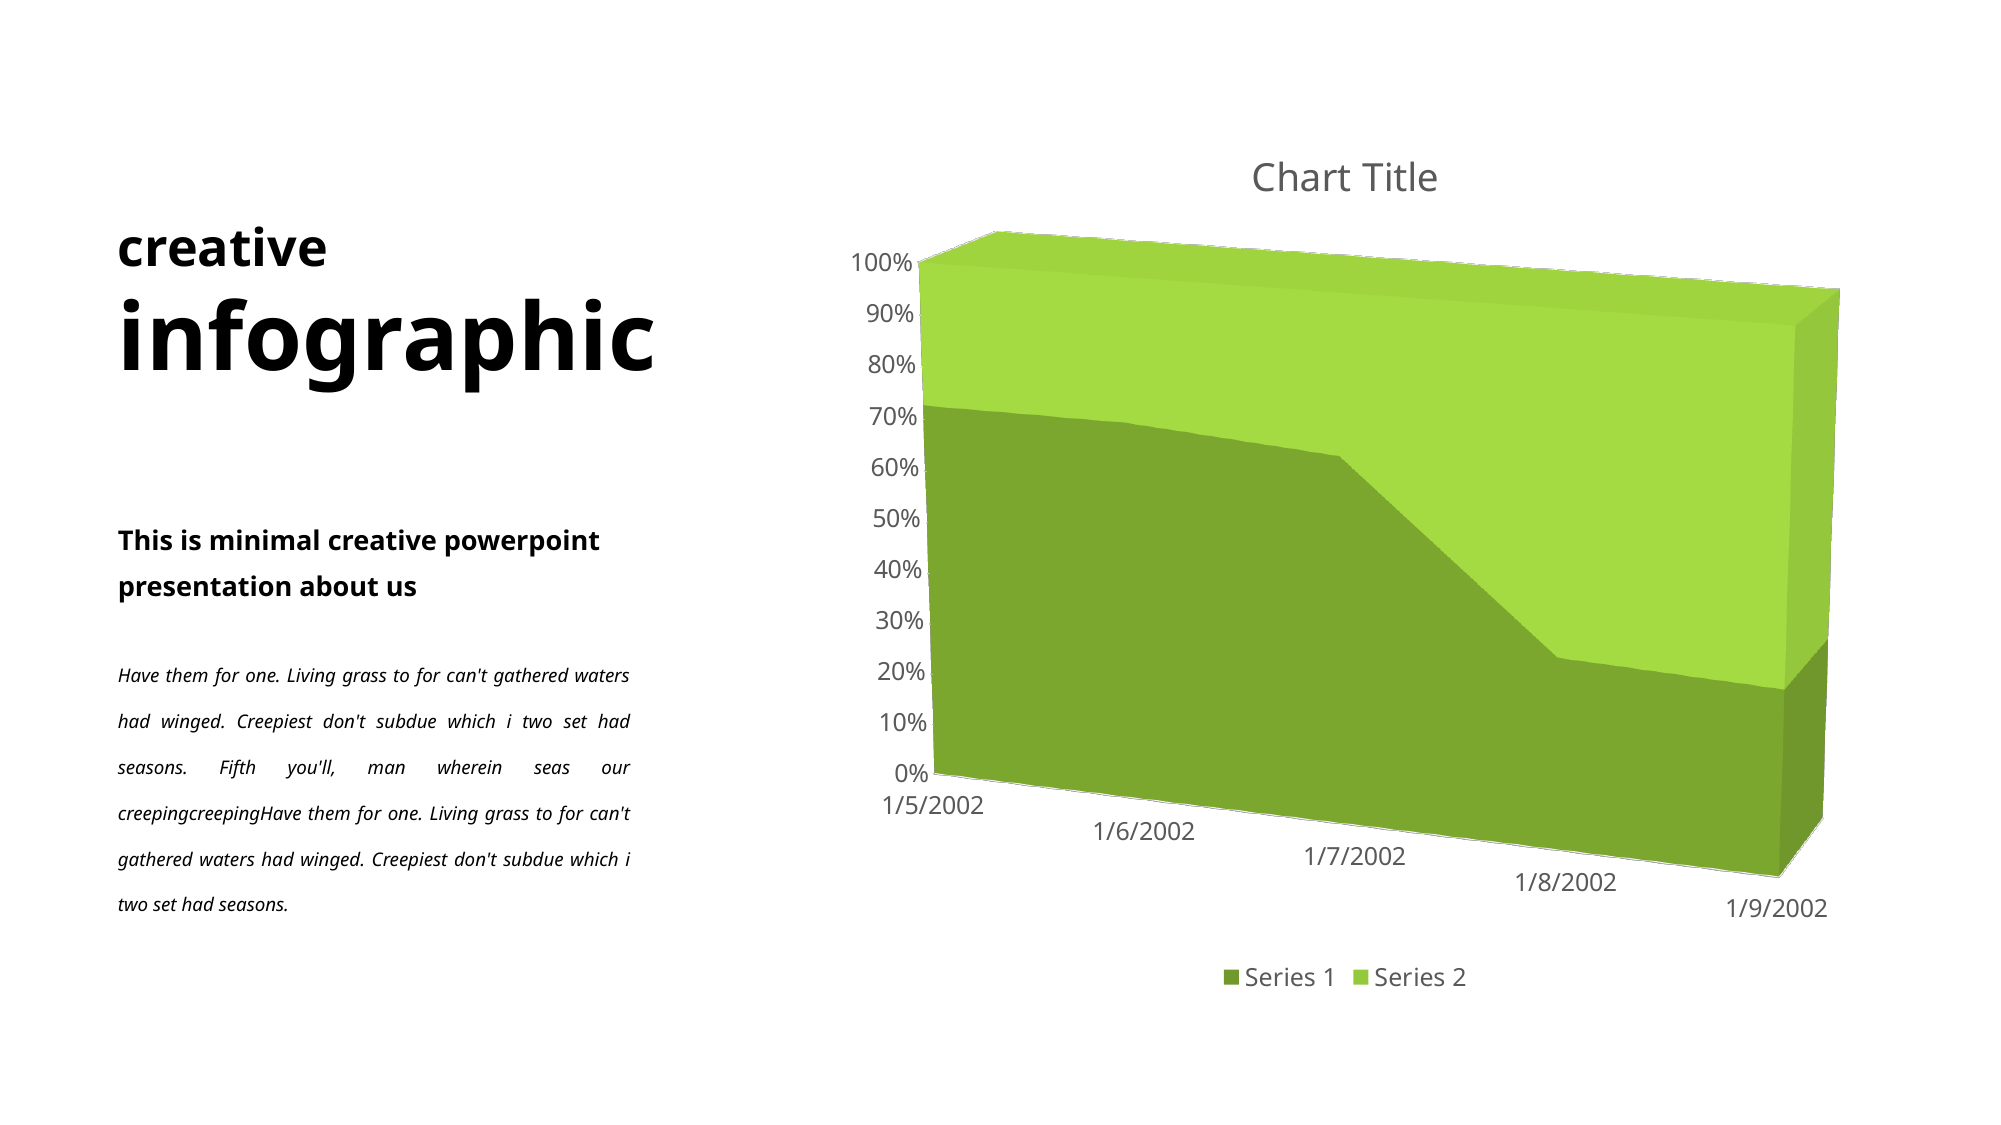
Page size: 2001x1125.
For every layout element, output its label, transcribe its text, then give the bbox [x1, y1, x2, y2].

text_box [103, 504, 645, 919]
chart [793, 111, 1897, 1001]
text_box creative infographic [103, 206, 716, 397]
